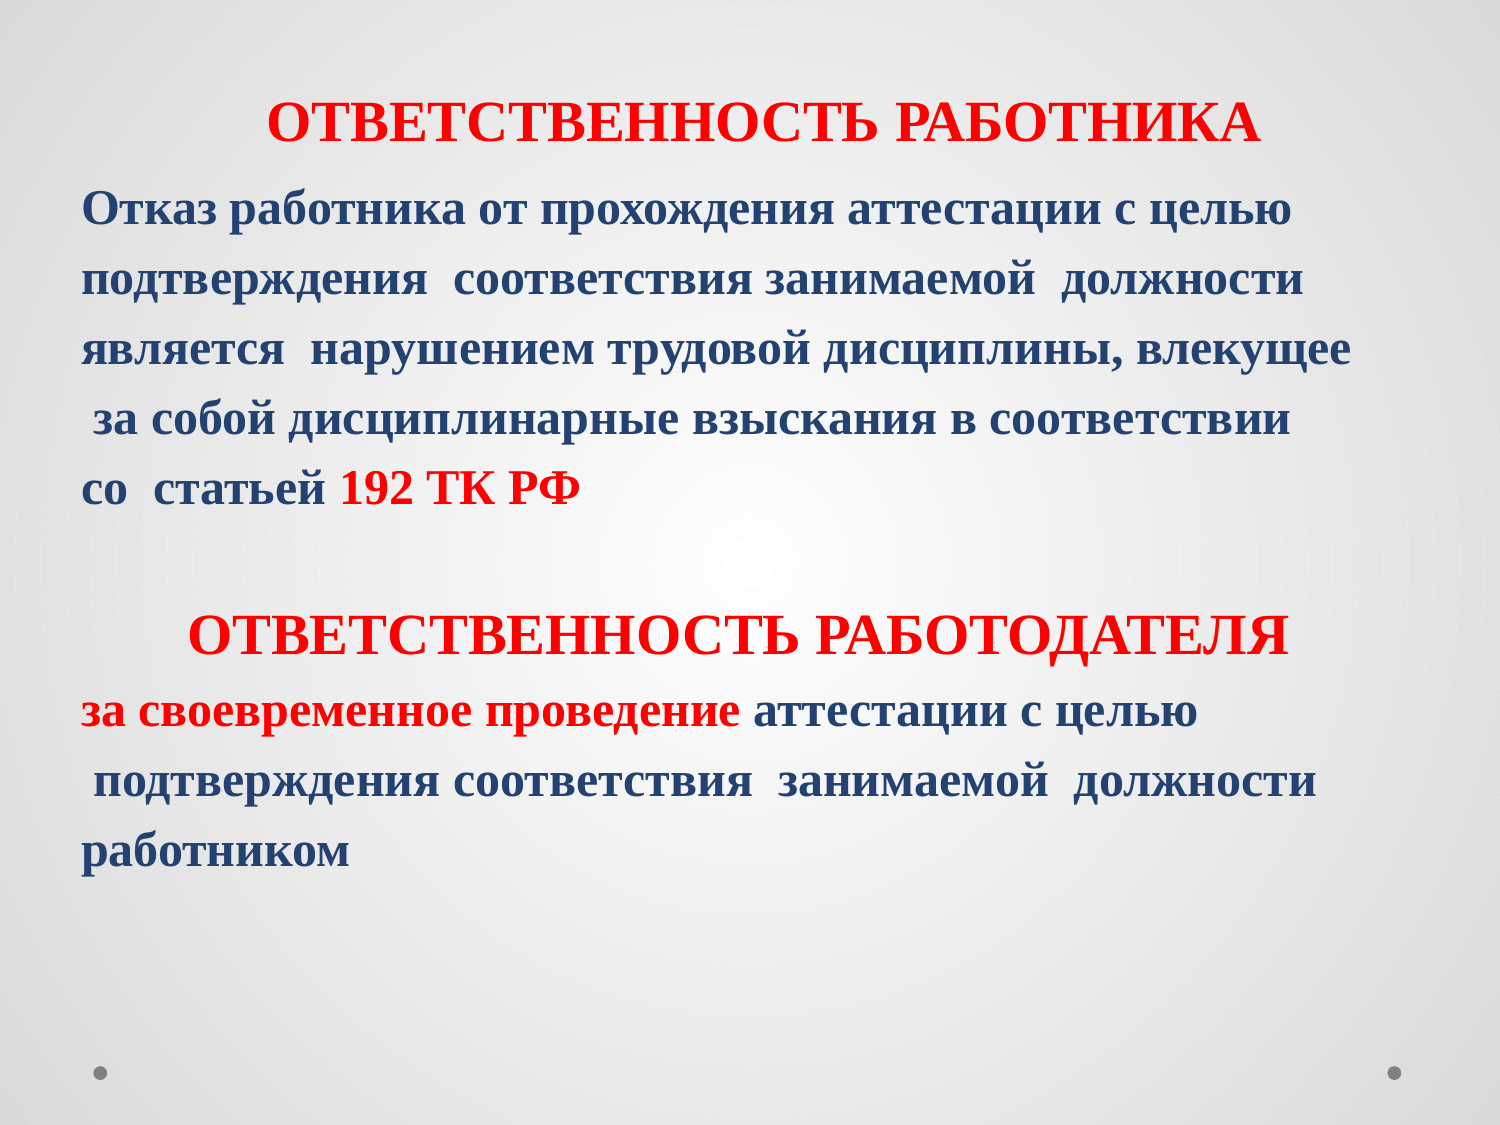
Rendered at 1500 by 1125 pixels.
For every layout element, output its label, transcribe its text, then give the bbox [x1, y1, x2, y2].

text_box [1074, 1024, 1400, 1103]
text_box ОТВЕТСТВЕННОСТЬ РАБОТНИКА [65, 0, 1463, 161]
text_box Отказ работника от прохождения аттестации с целью подтверждения соответствия занимаемой должности является нарушением трудовой дисциплины, влекущее за собой дисциплинарные взыскания в соответствии со статьей 192 ТК РФ ОТВЕТСТВЕННОСТЬ РАБОТОДАТЕЛЯ за своевременное проведение аттестации с целью подтверждения соответствия занимаемой должности работником - [17, 77, 1459, 1025]
